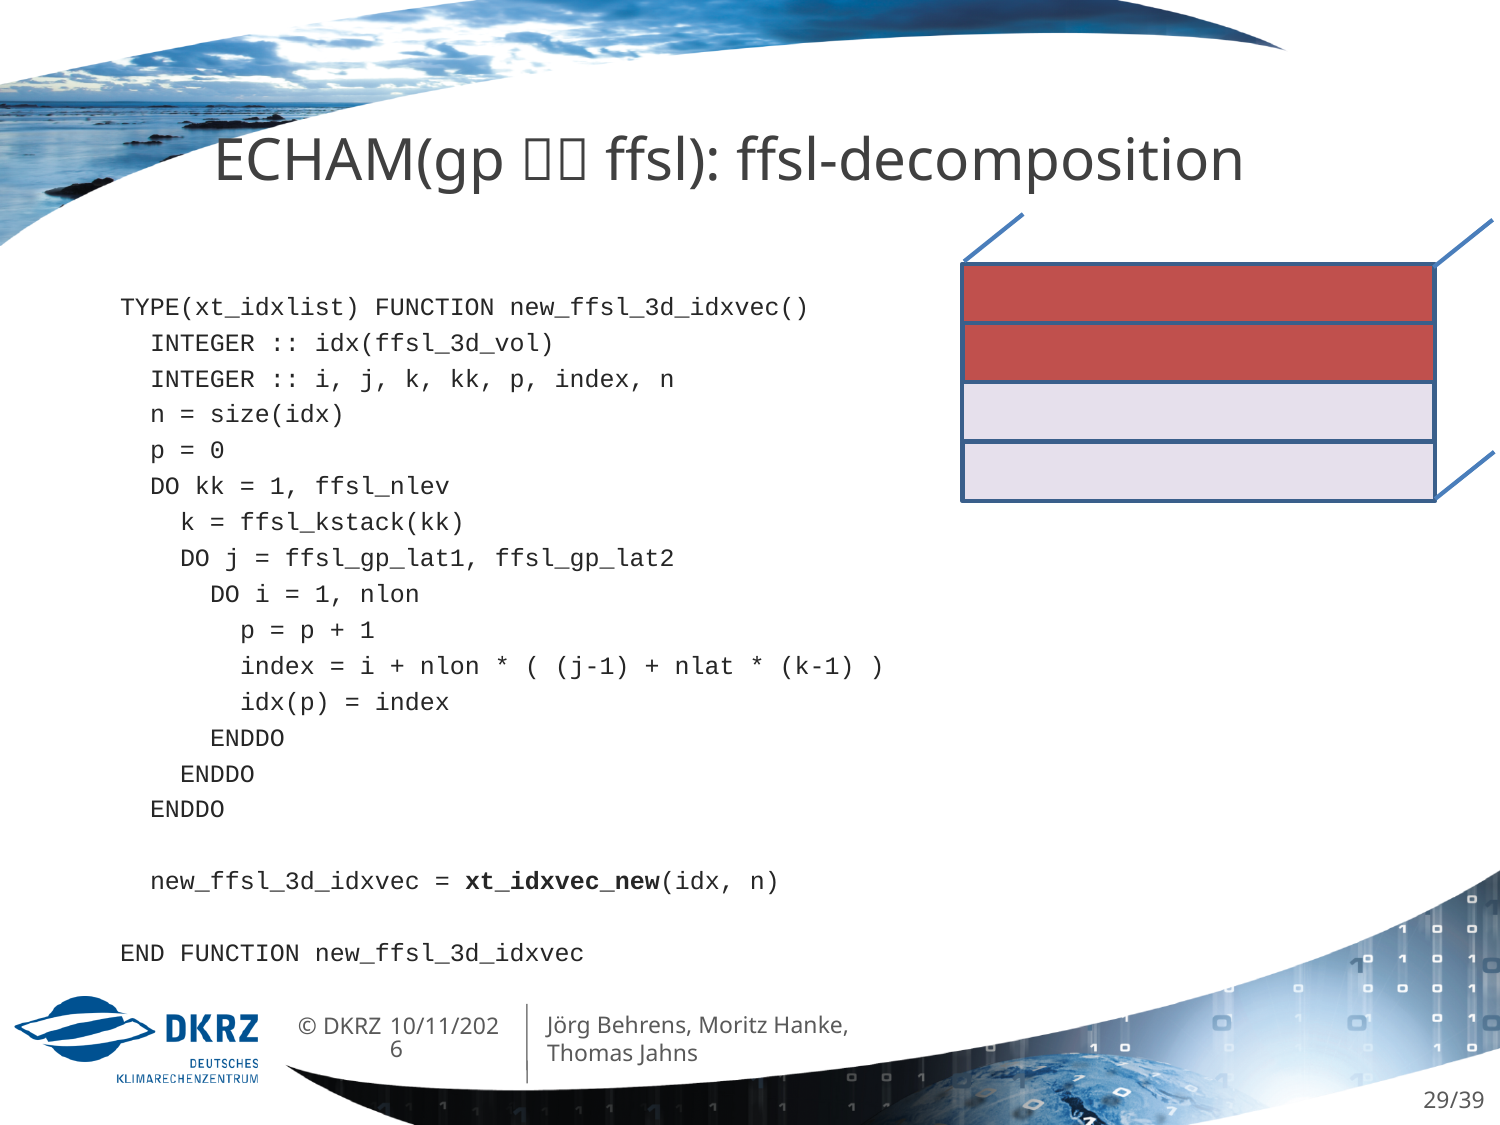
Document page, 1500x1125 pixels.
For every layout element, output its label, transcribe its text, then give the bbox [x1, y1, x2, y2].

text_box [960, 380, 1437, 440]
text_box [963, 213, 1024, 262]
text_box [1434, 451, 1495, 500]
footer Jörg Behrens, Moritz Hanke, Thomas Jahns [532, 1003, 884, 1082]
picture [0, 0, 1288, 246]
picture [14, 996, 258, 1083]
slide_number 29 [1333, 1078, 1465, 1125]
title ECHAM(gp  ffsl): ffsl-decomposition [88, 70, 1372, 244]
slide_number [375, 1004, 528, 1052]
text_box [1433, 219, 1493, 268]
picture [285, 867, 1500, 1125]
text_box [960, 440, 1437, 503]
text_box [960, 321, 1437, 380]
list TYPE(xt_idxlist) FUNCTION new_ffsl_3d_idxvec() INTEGER :: idx(ffsl_3d_vol) INTEGER :: i, j, k, kk, p, index, n n = size(idx) p = 0 DO kk = 1, ffsl_nlev k = ffsl_kstack(kk) DO j = ffsl_gp_lat1, ffsl_gp_lat2 DO i = 1, nlon p = p + 1 index = i + nlon * ( (j-1) + nlat * (k-1) ) idx(p) = index ENDDO ENDDO ENDDO new_ffsl_3d_idxvec = xt_idxvec_new(idx, n) END FUNCTION new_ffsl_3d_idxvec [74, 210, 1426, 985]
text_box [960, 262, 1437, 321]
